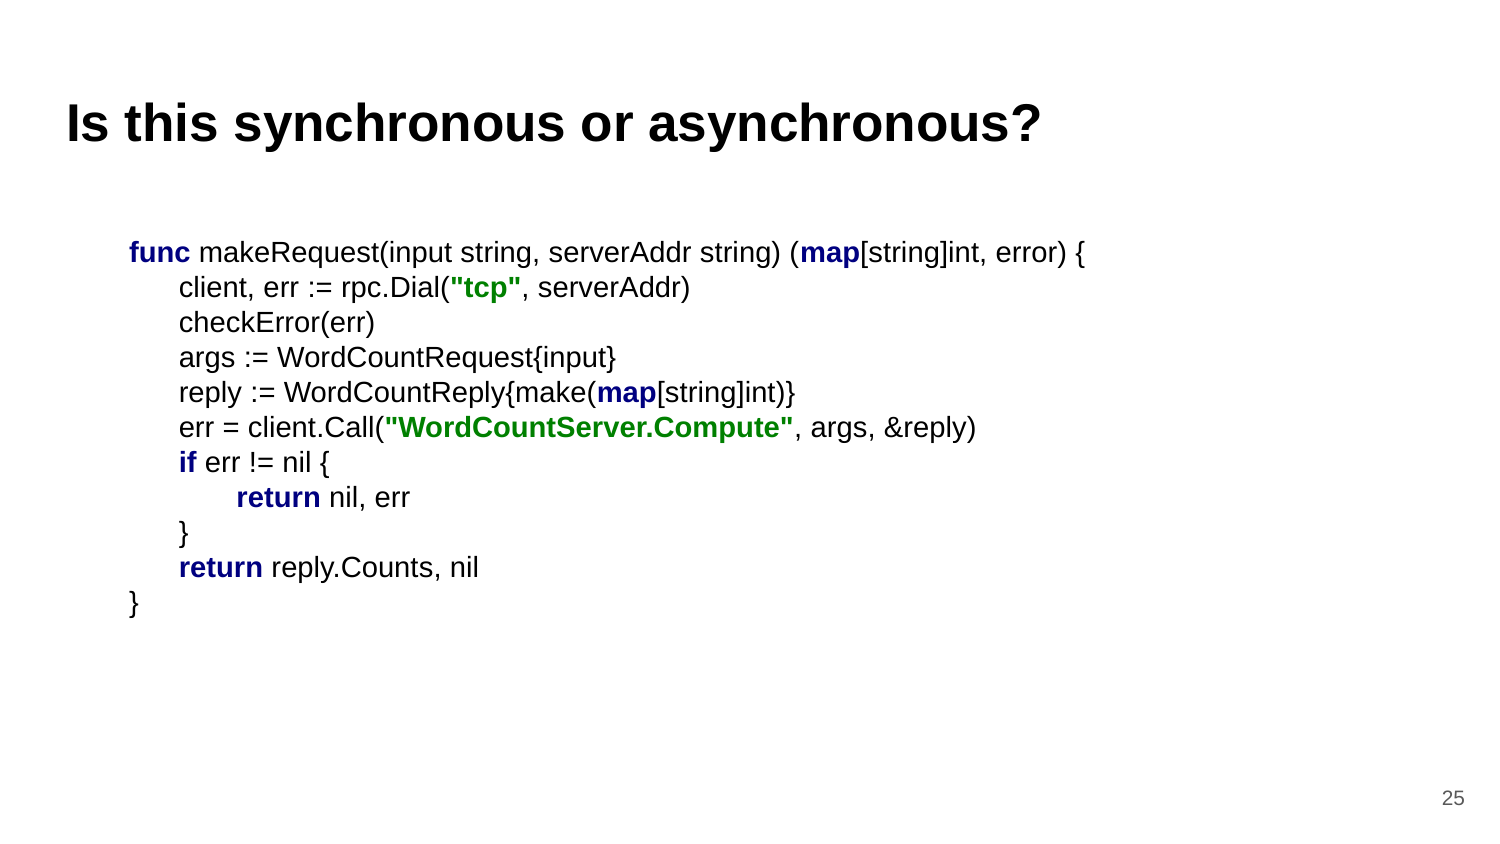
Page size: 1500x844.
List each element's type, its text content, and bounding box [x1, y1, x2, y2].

title Is this synchronous or asynchronous? [51, 72, 1449, 167]
text_box func makeRequest(input string, serverAddr string) (map[string]int, error) { client, err := rpc.Dial("tcp", serverAddr) checkError(err) args := WordCountRequest{input} reply := WordCountReply{make(map[string]int)} err = client.Call("WordCountServer.Compute", args, &reply) if err != nil { return nil, err } return reply.Counts, nil } [114, 218, 1153, 664]
slide_number 25 [1389, 764, 1480, 830]
